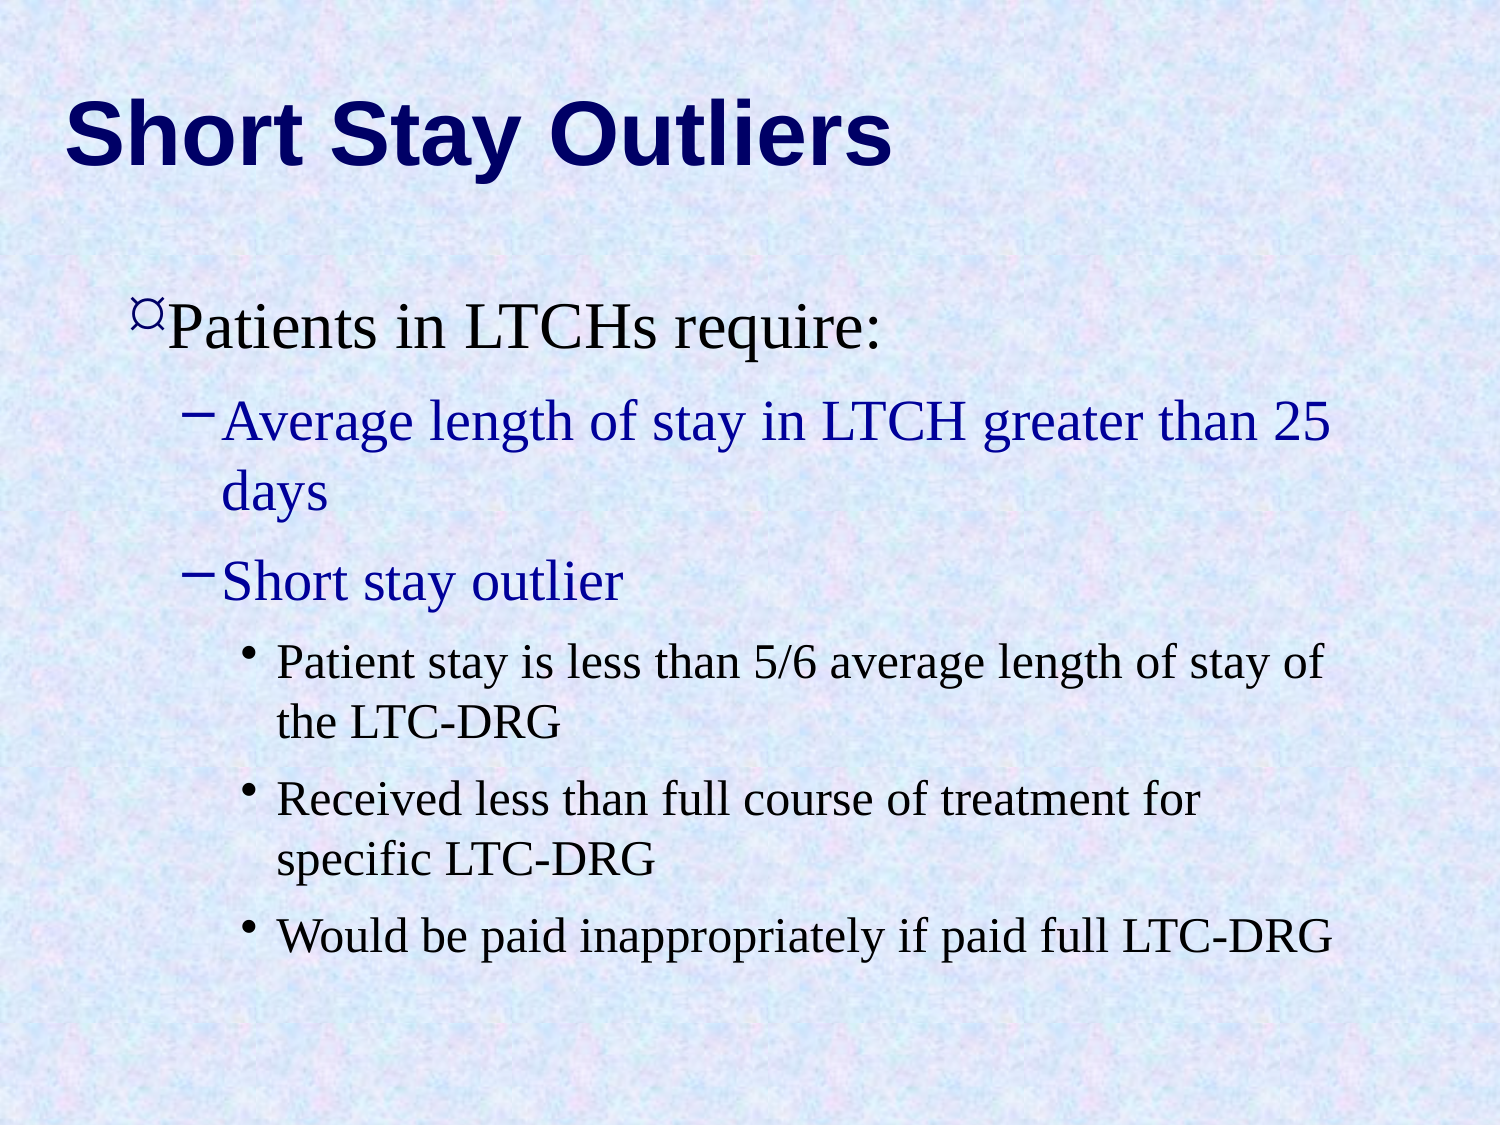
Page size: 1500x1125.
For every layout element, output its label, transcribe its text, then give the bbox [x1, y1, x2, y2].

title Short Stay Outliers [50, 37, 1450, 238]
list Patients in LTCHs require: Average length of stay in LTCH greater than 25 days Short stay outlier Patient stay is less than 5/6 average length of stay of the LTC-DRG Received less than full course of treatment for specific LTC-DRG Would be paid inappropriately if paid full LTC-DRG [112, 275, 1375, 1050]
